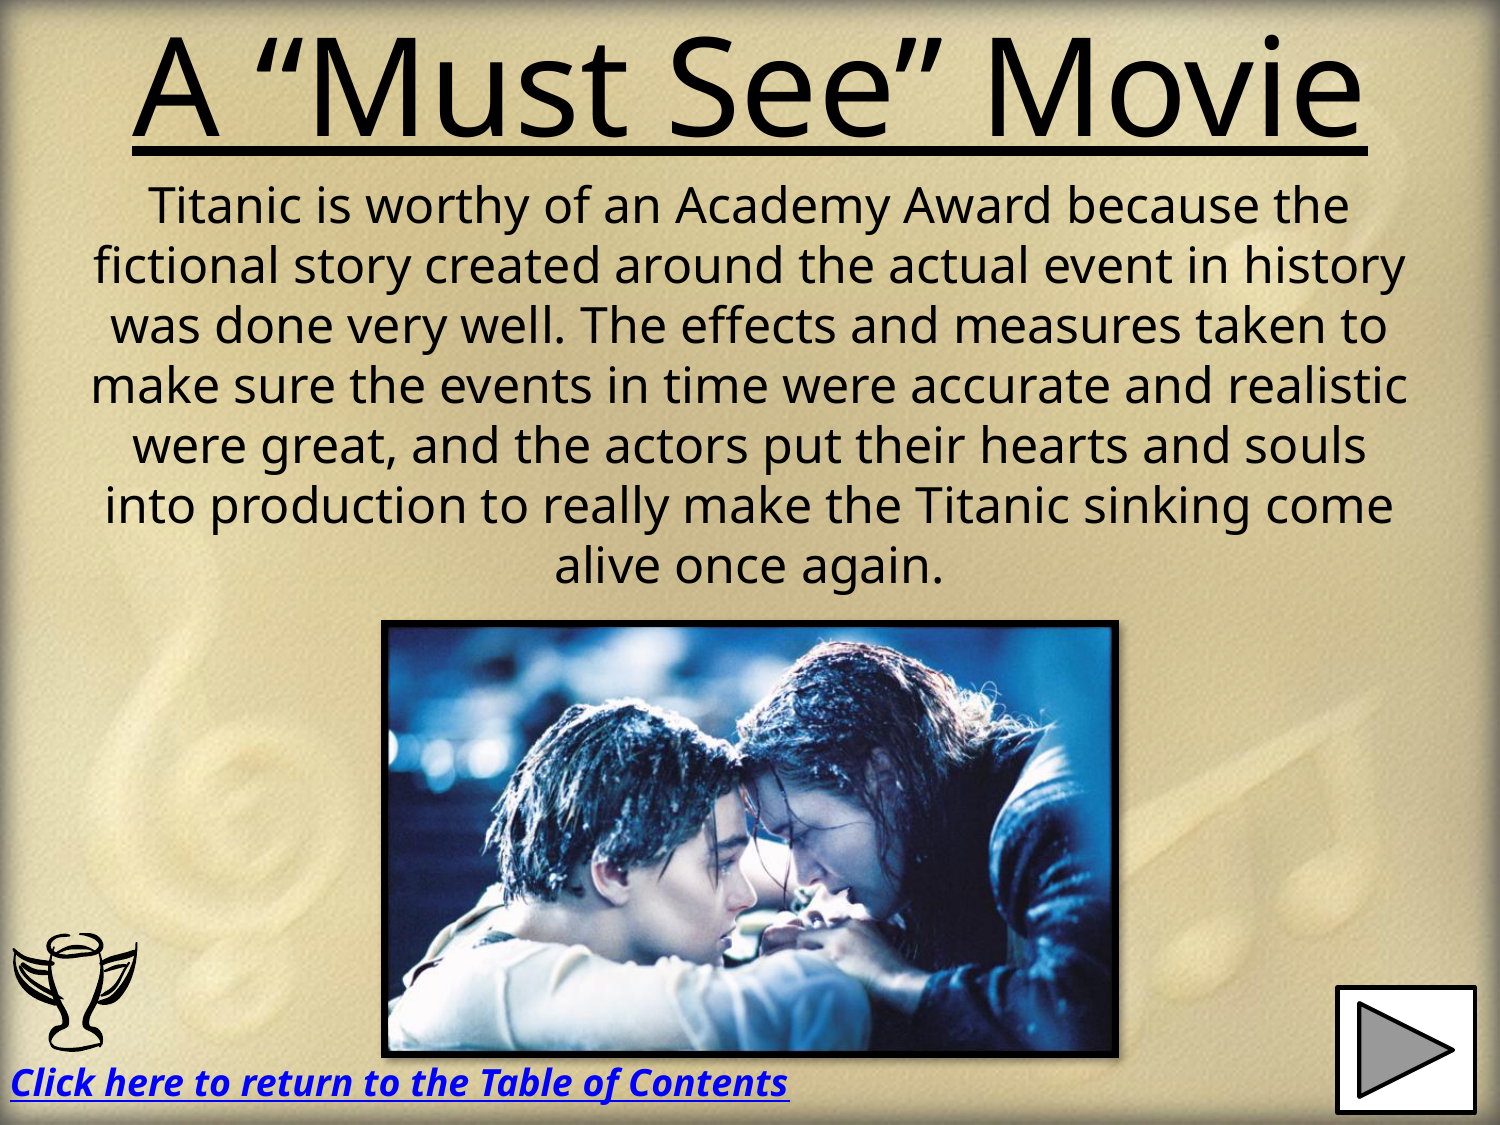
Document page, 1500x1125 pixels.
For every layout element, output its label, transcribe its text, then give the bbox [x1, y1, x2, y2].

text_box Click here to return to the Table of Contents [0, 1051, 958, 1118]
title A “Must See” Movie [75, 0, 1425, 165]
picture [387, 626, 1113, 1053]
list Titanic is worthy of an Academy Award because the fictional story created around the actual event in history was done very well. The effects and measures taken to make sure the events in time were accurate and realistic were great, and the actors put their hearts and souls into production to really make the Titanic sinking come alive once again. [75, 165, 1425, 616]
picture [12, 932, 138, 1053]
text_box [1335, 985, 1477, 1115]
